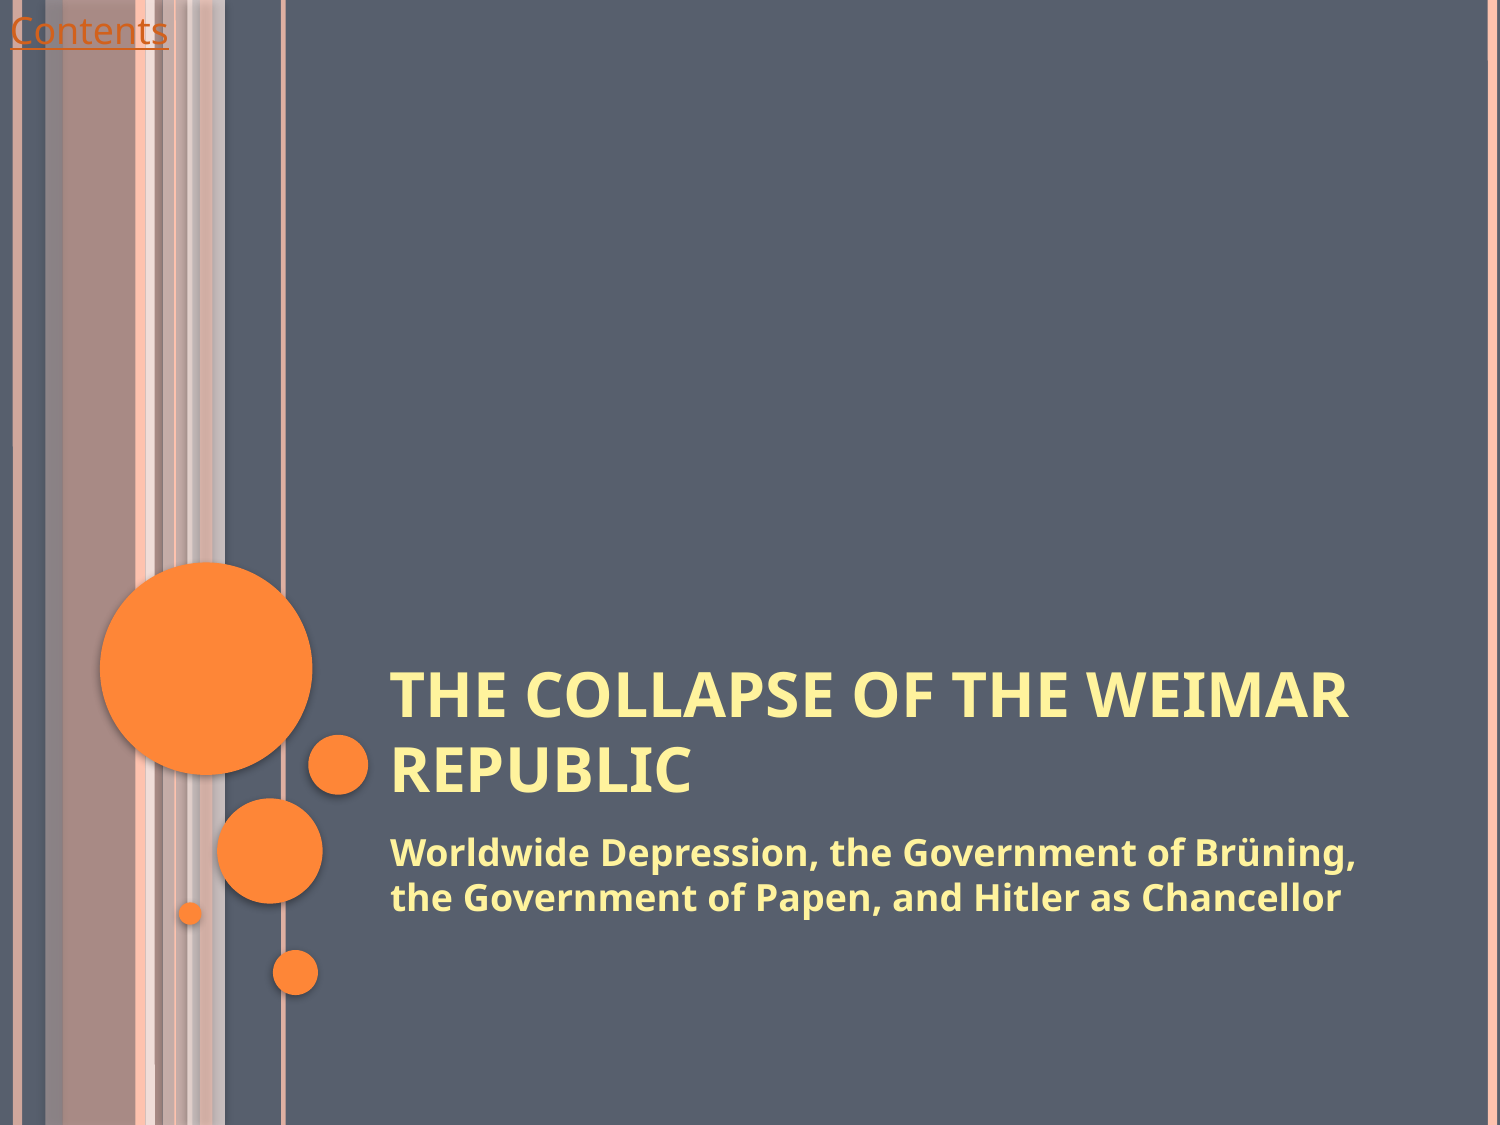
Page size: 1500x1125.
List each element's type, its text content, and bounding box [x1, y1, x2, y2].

title The Collapse of the Weimar Republic [375, 474, 1388, 812]
list Worldwide Depression, the Government of Brüning, the Government of Papen, and Hitler as Chancellor [374, 821, 1388, 1048]
